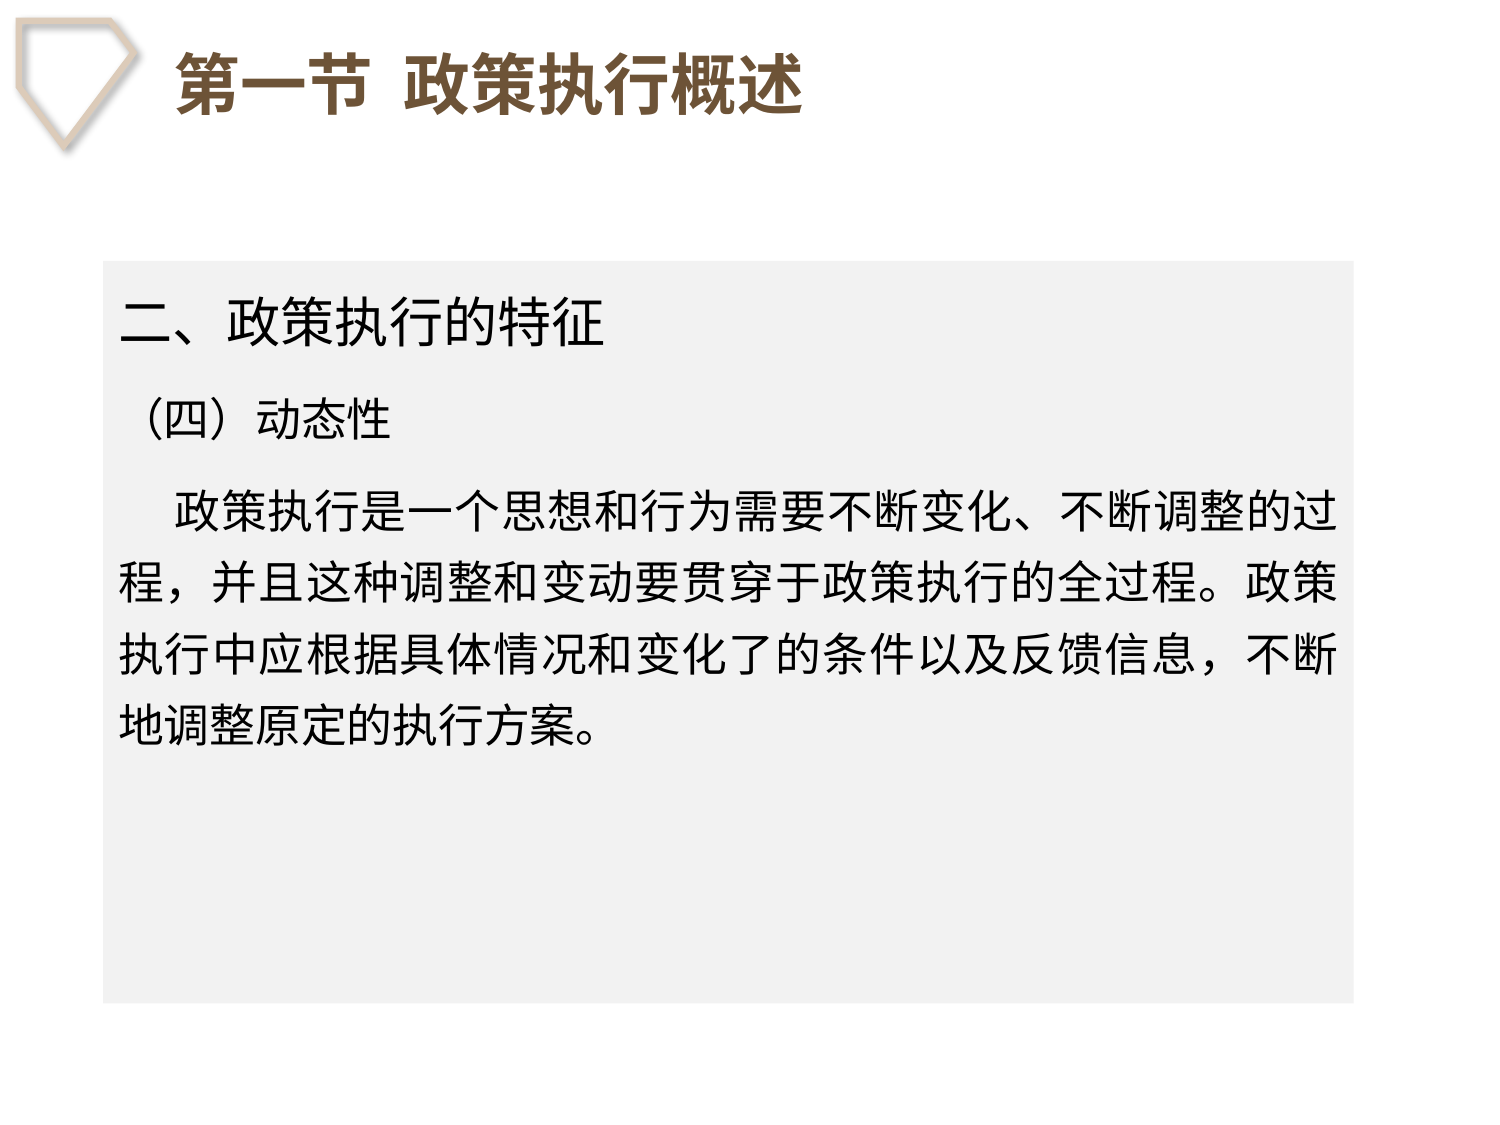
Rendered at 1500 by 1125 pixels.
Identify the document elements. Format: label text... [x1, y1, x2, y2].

title 第一节 政策执行概述 [158, 18, 1456, 159]
list 二、政策执行的特征 （四）动态性 政策执行是一个思想和行为需要不断变化、不断调整的过程，并且这种调整和变动要贯穿于政策执行的全过程。政策执行中应根据具体情况和变化了的条件以及反馈信息，不断地调整原定的执行方案。 [103, 260, 1354, 1004]
